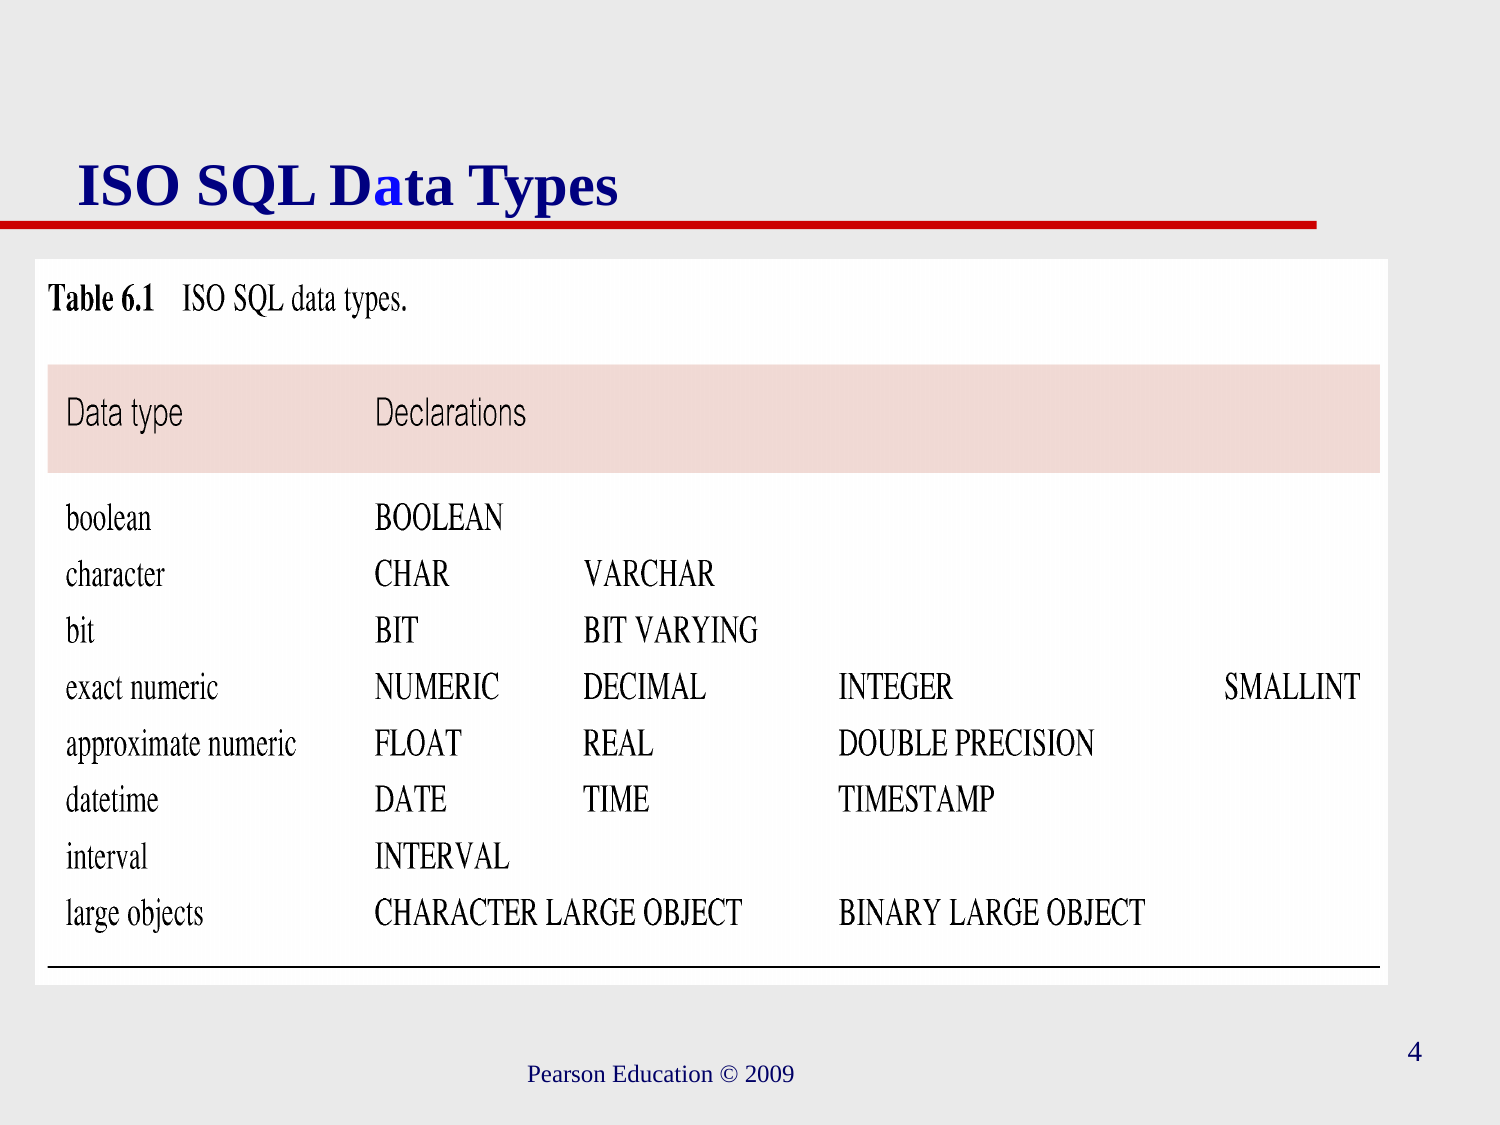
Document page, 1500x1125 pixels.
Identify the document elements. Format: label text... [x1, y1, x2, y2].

slide_number 4 [1124, 1012, 1438, 1088]
picture [34, 258, 1388, 985]
text_box Pearson Education © 2009 [512, 1050, 1038, 1095]
title ISO SQL Data Types [62, 43, 1338, 226]
